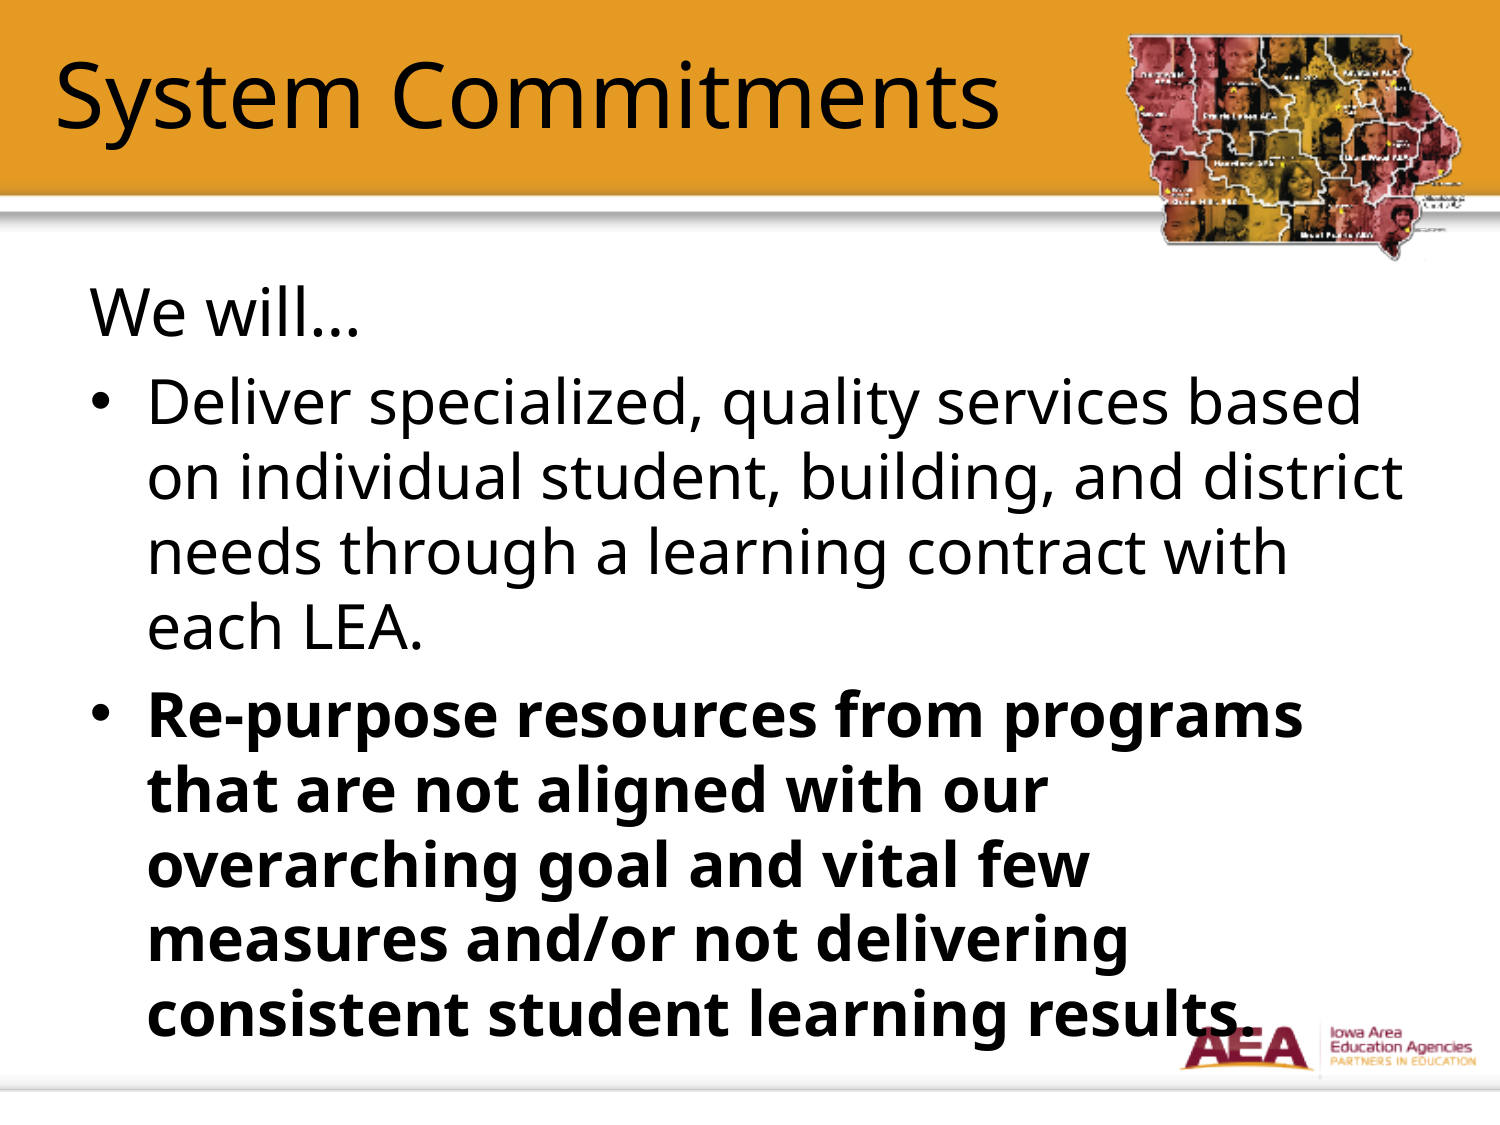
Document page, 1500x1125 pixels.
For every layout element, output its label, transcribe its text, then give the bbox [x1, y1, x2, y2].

title System Commitments [40, 29, 1391, 217]
picture [0, 0, 1500, 1125]
list We will… Deliver specialized, quality services based on individual student, building, and district needs through a learning contract with each LEA. Re-purpose resources from programs that are not aligned with our overarching goal and vital few measures and/or not delivering consistent student learning results. [75, 262, 1425, 1005]
